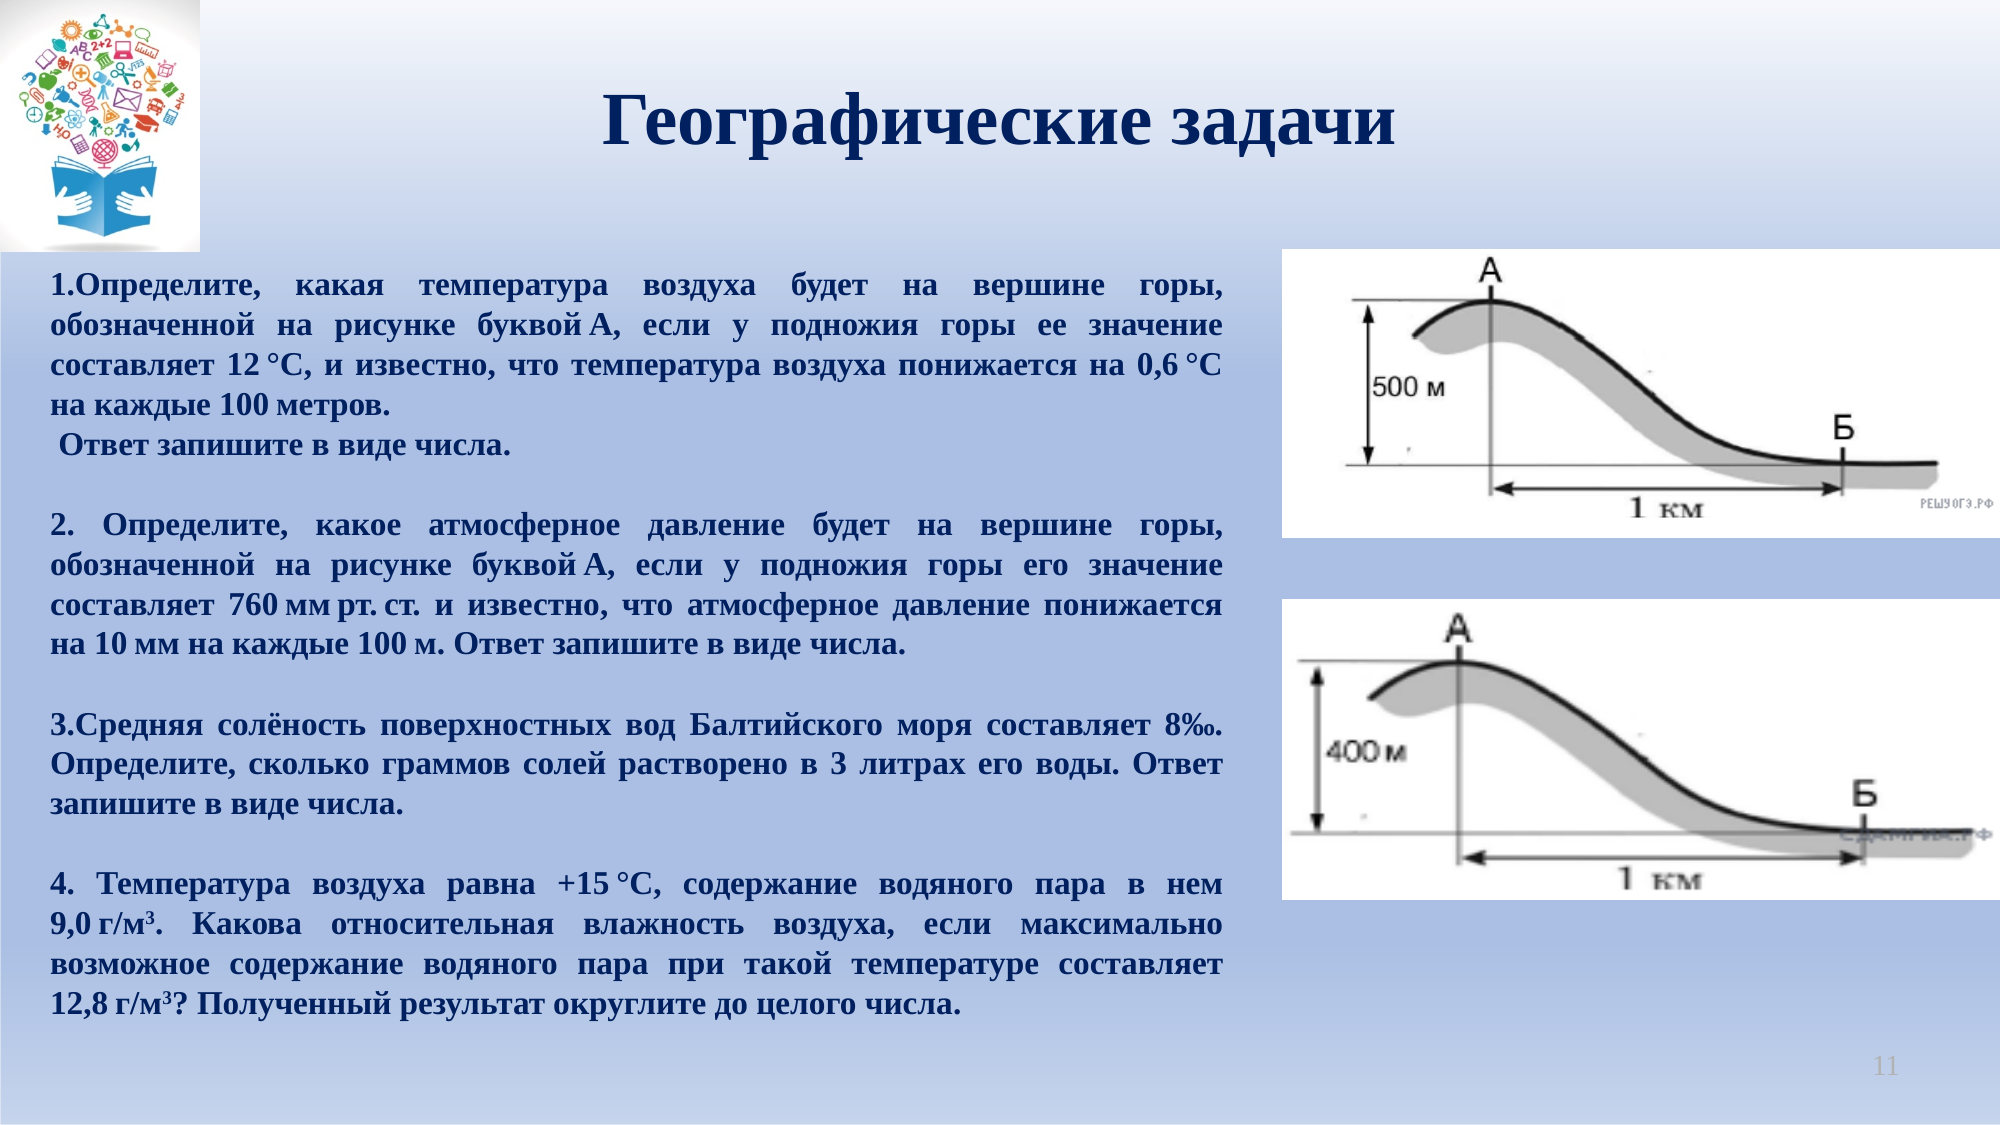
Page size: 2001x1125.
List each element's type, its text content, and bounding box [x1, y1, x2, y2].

picture [0, 0, 2000, 1125]
title Географические задачи [261, 69, 1739, 160]
slide_number 11 [1440, 1046, 1900, 1103]
list 1.Определите, какая температура воздуха будет на вершине горы, обозначенной на рисунке буквой А, если у подножия горы ее значение составляет 12 °C, и известно, что температура воздуха понижается на 0,6 °C на каждые 100 метров. Ответ запишите в виде числа. 2. Определите, какое атмосферное давление будет на вершине горы, обозначенной на рисунке буквой А, если у подножия горы его значение составляет 760 мм рт. ст. и известно, что атмосферное давление понижается на 10 мм на каждые 100 м. Ответ запишите в виде числа. 3.Средняя солёность поверхностных вод Балтийского моря составляет 8‰. Определите, сколько граммов солей растворено в 3 литрах его воды. Ответ запишите в виде числа. 4. Температура воздуха равна +15 °C, содержание водяного пара в нем 9,0 г/м3. Какова относительная влажность воздуха, если максимально возможное содержание водяного пара при такой температуре составляет 12,8 г/м3? Полученный результат округлите до целого числа. [50, 262, 1225, 1075]
